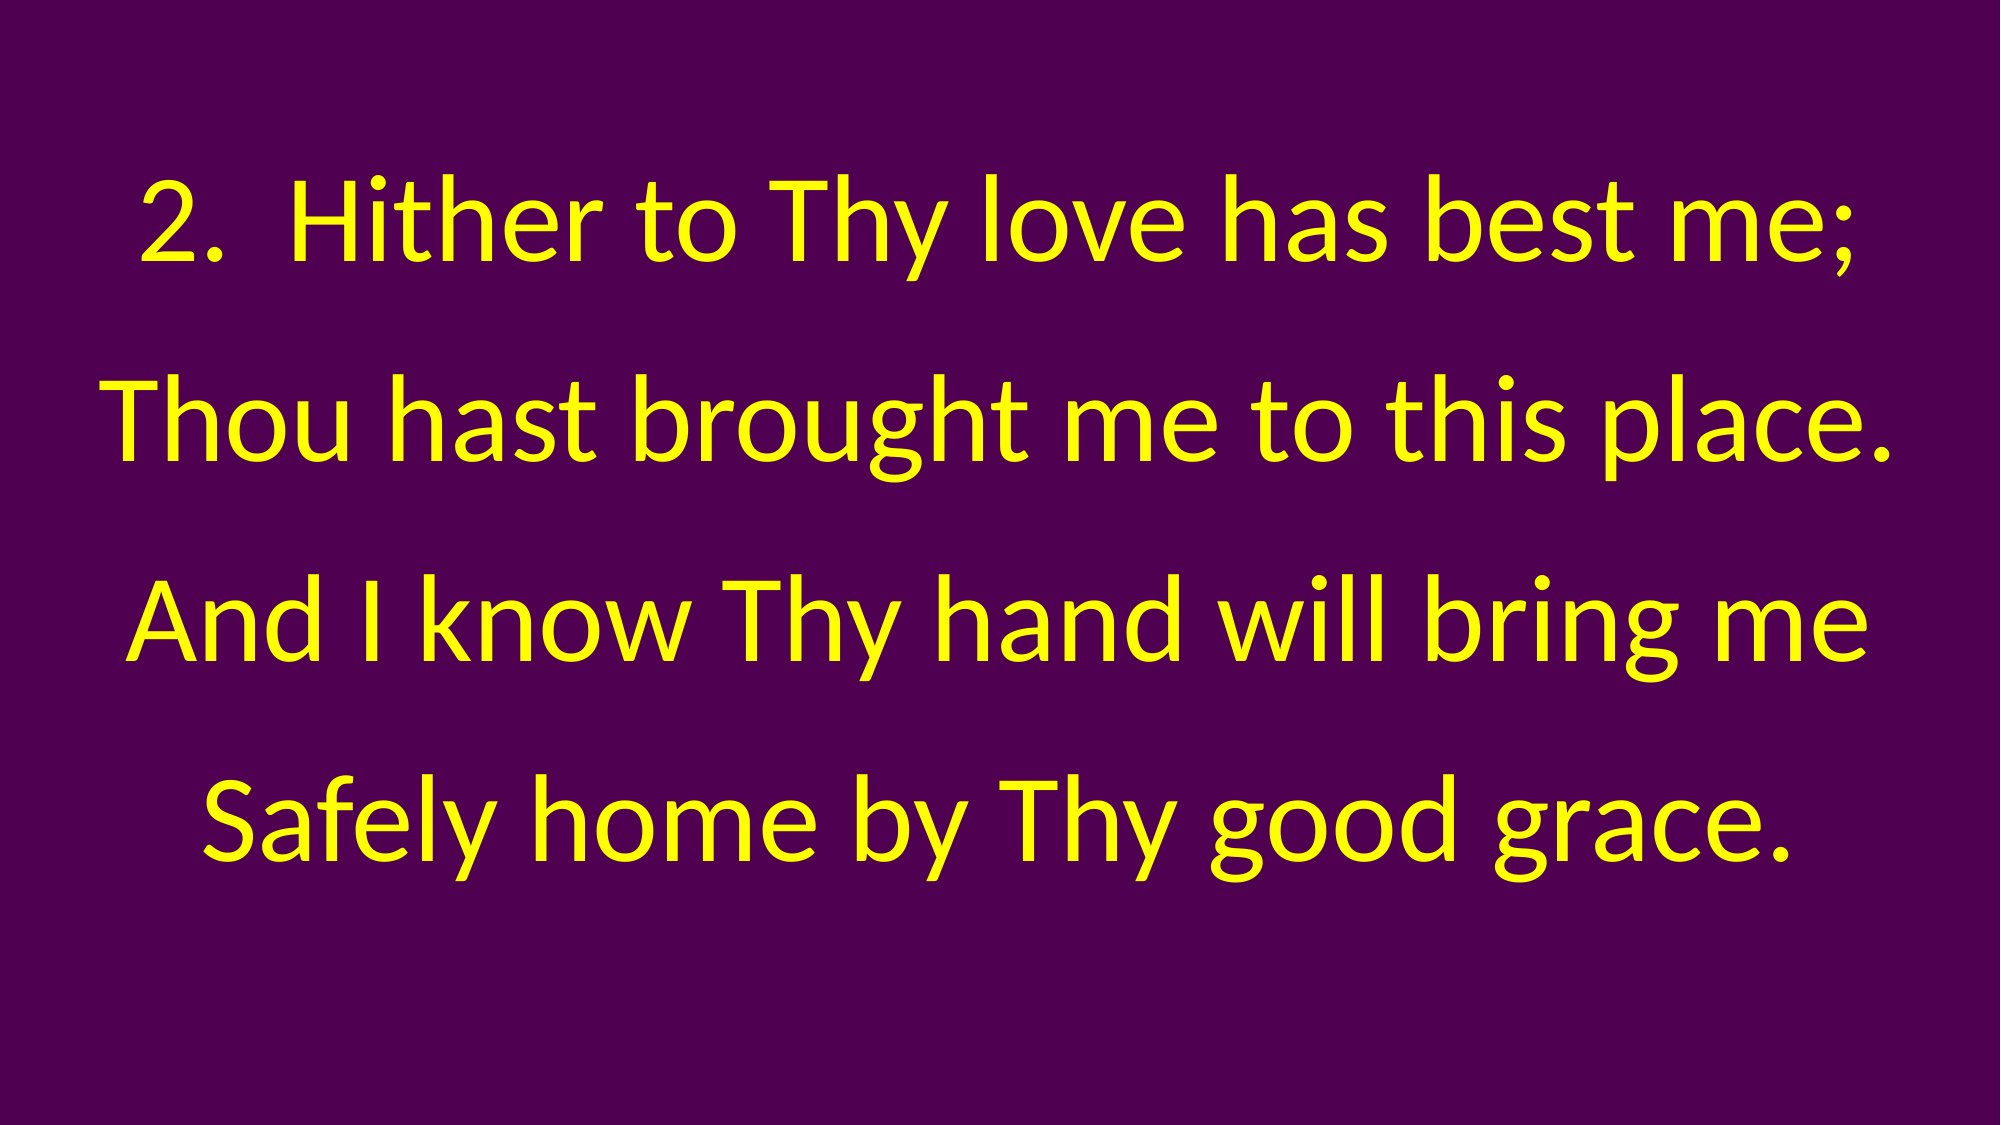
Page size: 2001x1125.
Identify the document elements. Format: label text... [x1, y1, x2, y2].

text_box 2. Hither to Thy love has best me; Thou hast brought me to this place. And I know Thy hand will bring me Safely home by Thy good grace. [40, 129, 1958, 894]
